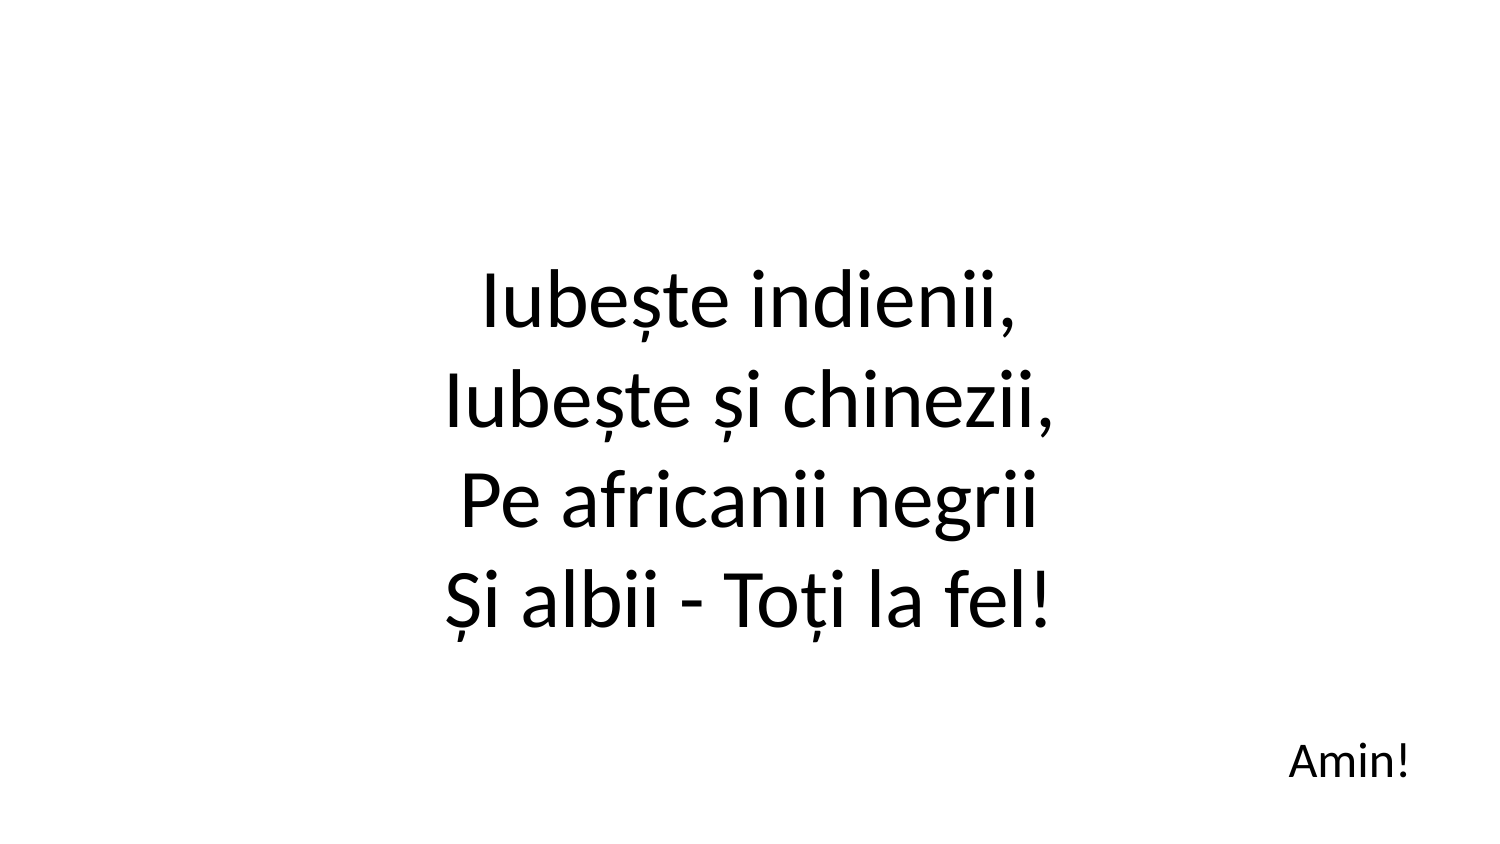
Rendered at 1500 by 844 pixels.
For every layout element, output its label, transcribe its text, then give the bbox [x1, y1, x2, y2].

text_box Amin! [1273, 674, 1427, 795]
text_box Iubește indienii, Iubește și chinezii, Pe africanii negrii Și albii - Toți la fel! [428, 192, 1072, 652]
